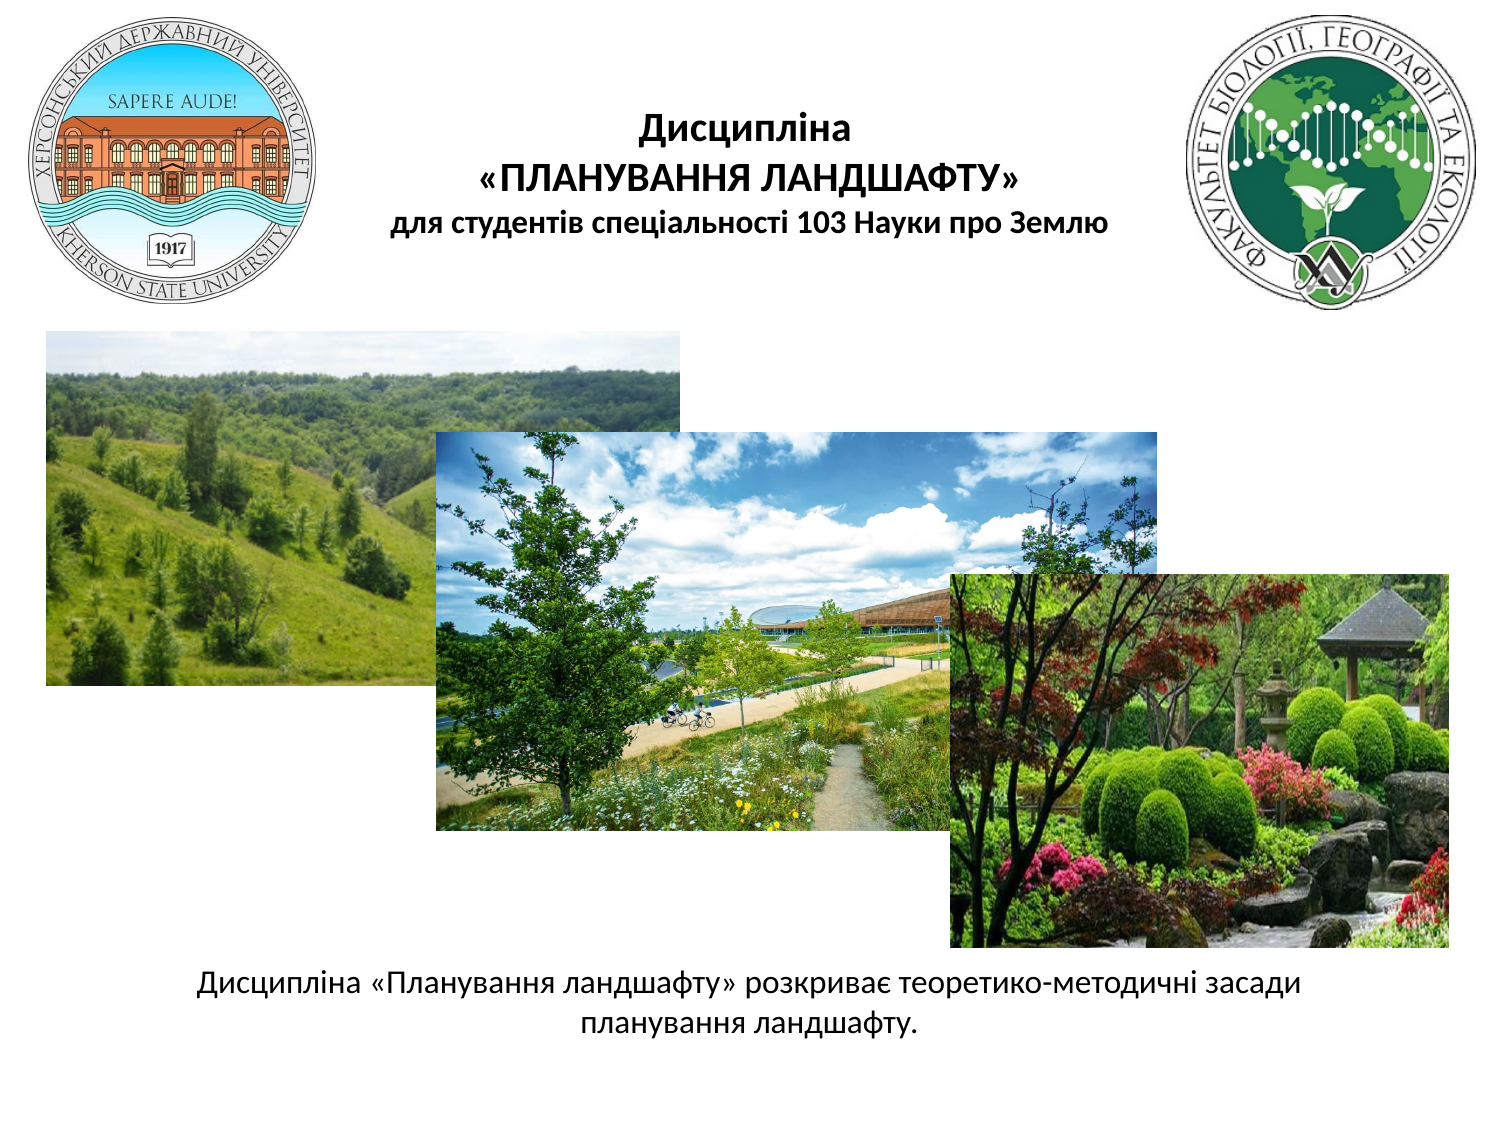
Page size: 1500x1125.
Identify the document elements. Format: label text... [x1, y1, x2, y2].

title Дисципліна «ПЛАНУВАННЯ ЛАНДШАФТУ» для студентів спеціальності 103 Науки про Землю Дисципліна «Планування ландшафту» розкриває теоретико-методичні засади планування ландшафту. [684, 349, 1388, 572]
picture [46, 331, 1449, 948]
picture [1186, 14, 1477, 310]
picture [28, 16, 316, 304]
